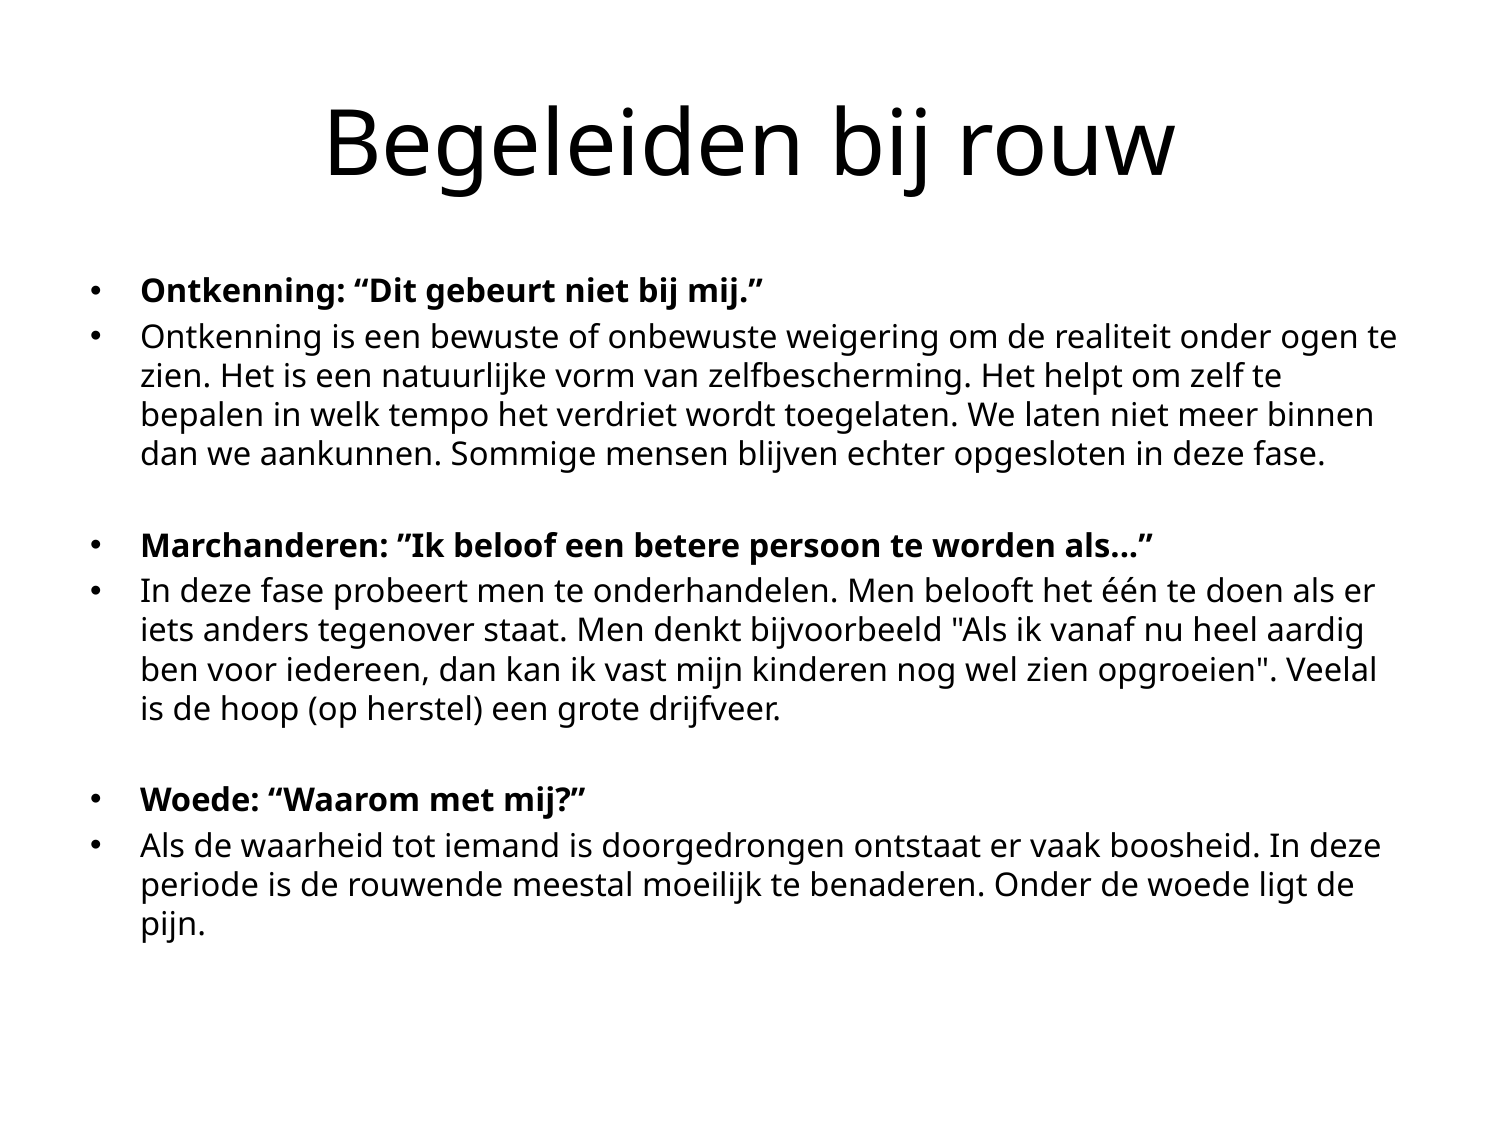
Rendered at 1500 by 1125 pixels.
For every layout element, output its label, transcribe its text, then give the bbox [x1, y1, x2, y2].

list Ontkenning: “Dit gebeurt niet bij mij.” Ontkenning is een bewuste of onbewuste weigering om de realiteit onder ogen te zien. Het is een natuurlijke vorm van zelfbescherming. Het helpt om zelf te bepalen in welk tempo het verdriet wordt toegelaten. We laten niet meer binnen dan we aankunnen. Sommige mensen blijven echter opgesloten in deze fase. Marchanderen: ”Ik beloof een betere persoon te worden als...” In deze fase probeert men te onderhandelen. Men belooft het één te doen als er iets anders tegenover staat. Men denkt bijvoorbeeld "Als ik vanaf nu heel aardig ben voor iedereen, dan kan ik vast mijn kinderen nog wel zien opgroeien". Veelal is de hoop (op herstel) een grote drijfveer. Woede: “Waarom met mij?” Als de waarheid tot iemand is doorgedrongen ontstaat er vaak boosheid. In deze periode is de rouwende meestal moeilijk te benaderen. Onder de woede ligt de pijn. [75, 262, 1425, 1005]
title Begeleiden bij rouw [75, 45, 1425, 233]
